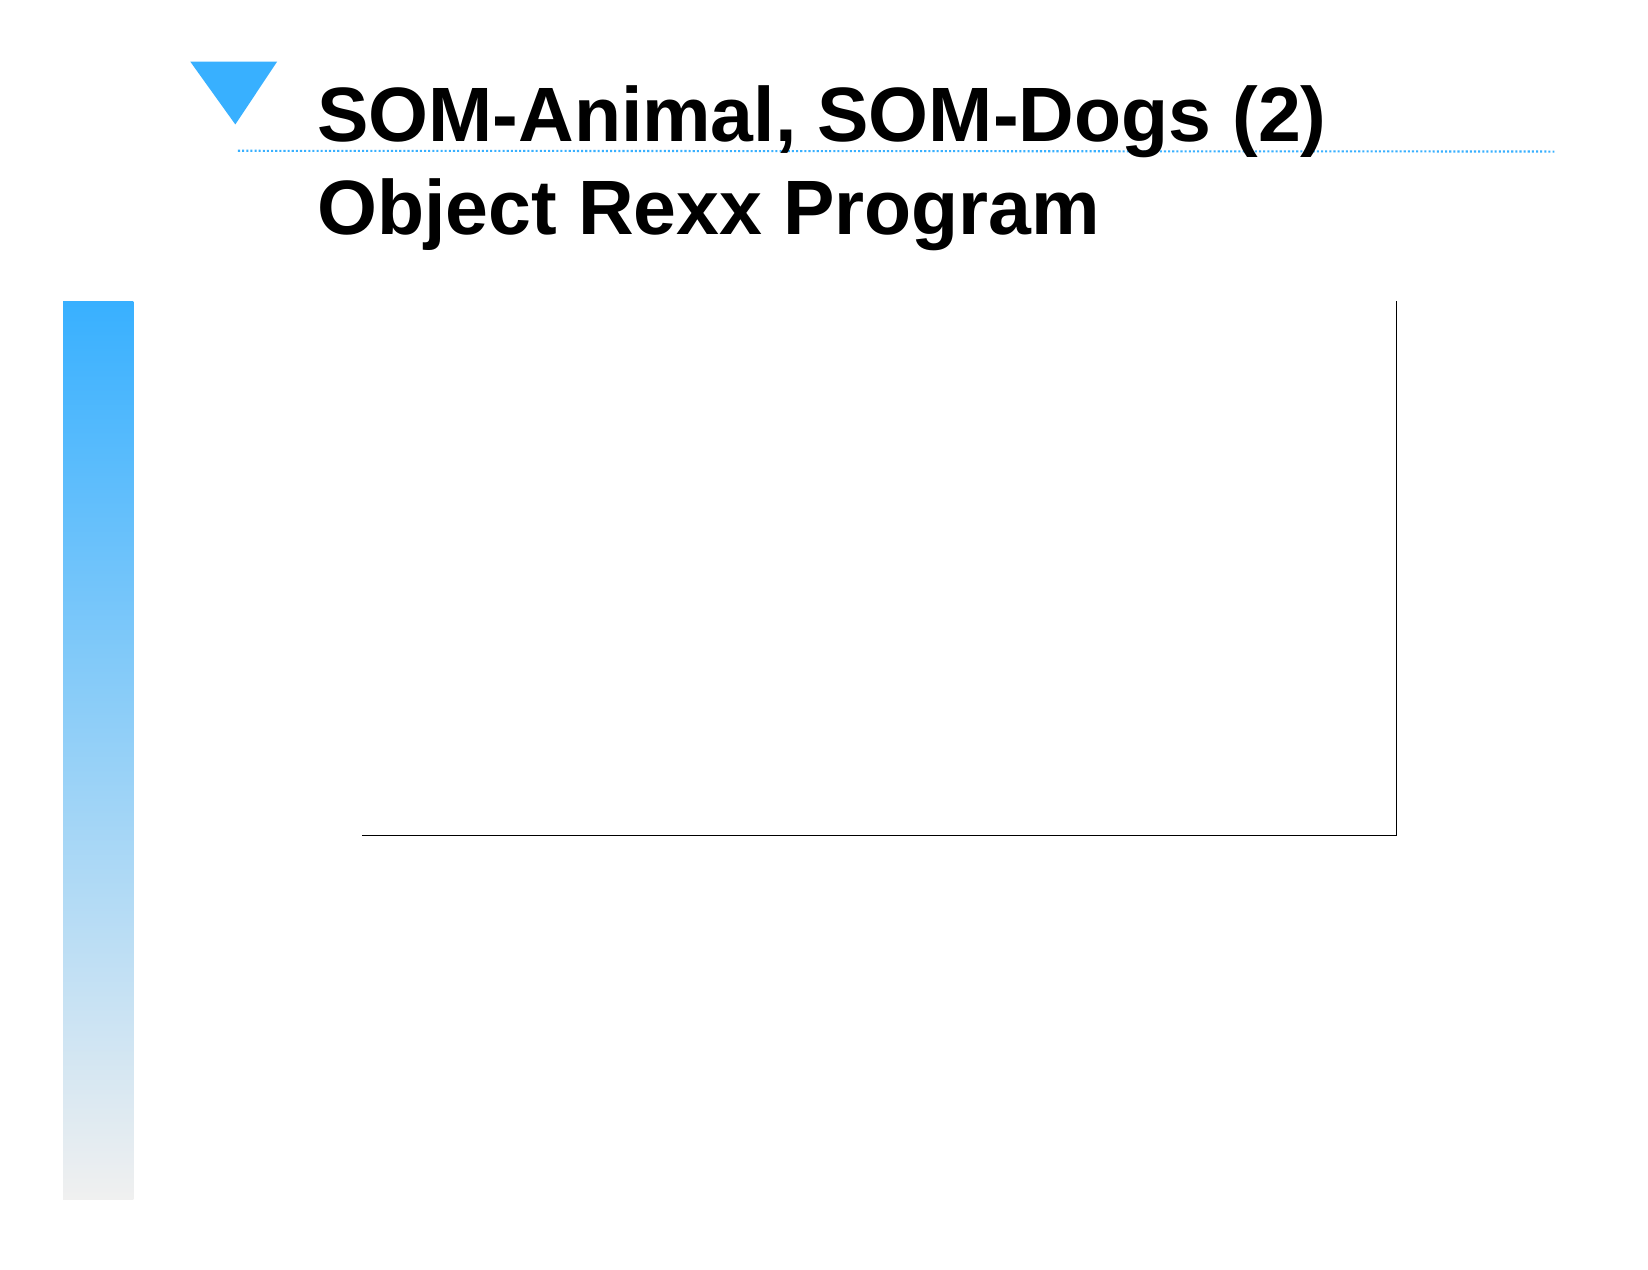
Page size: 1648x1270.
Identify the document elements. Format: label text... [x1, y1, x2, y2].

text_box SOM-Animal, SOM-Dogs (2) Object Rexx Program [317, 64, 1549, 250]
picture [361, 300, 1557, 1198]
text_box [190, 61, 278, 125]
text_box [63, 301, 134, 1200]
